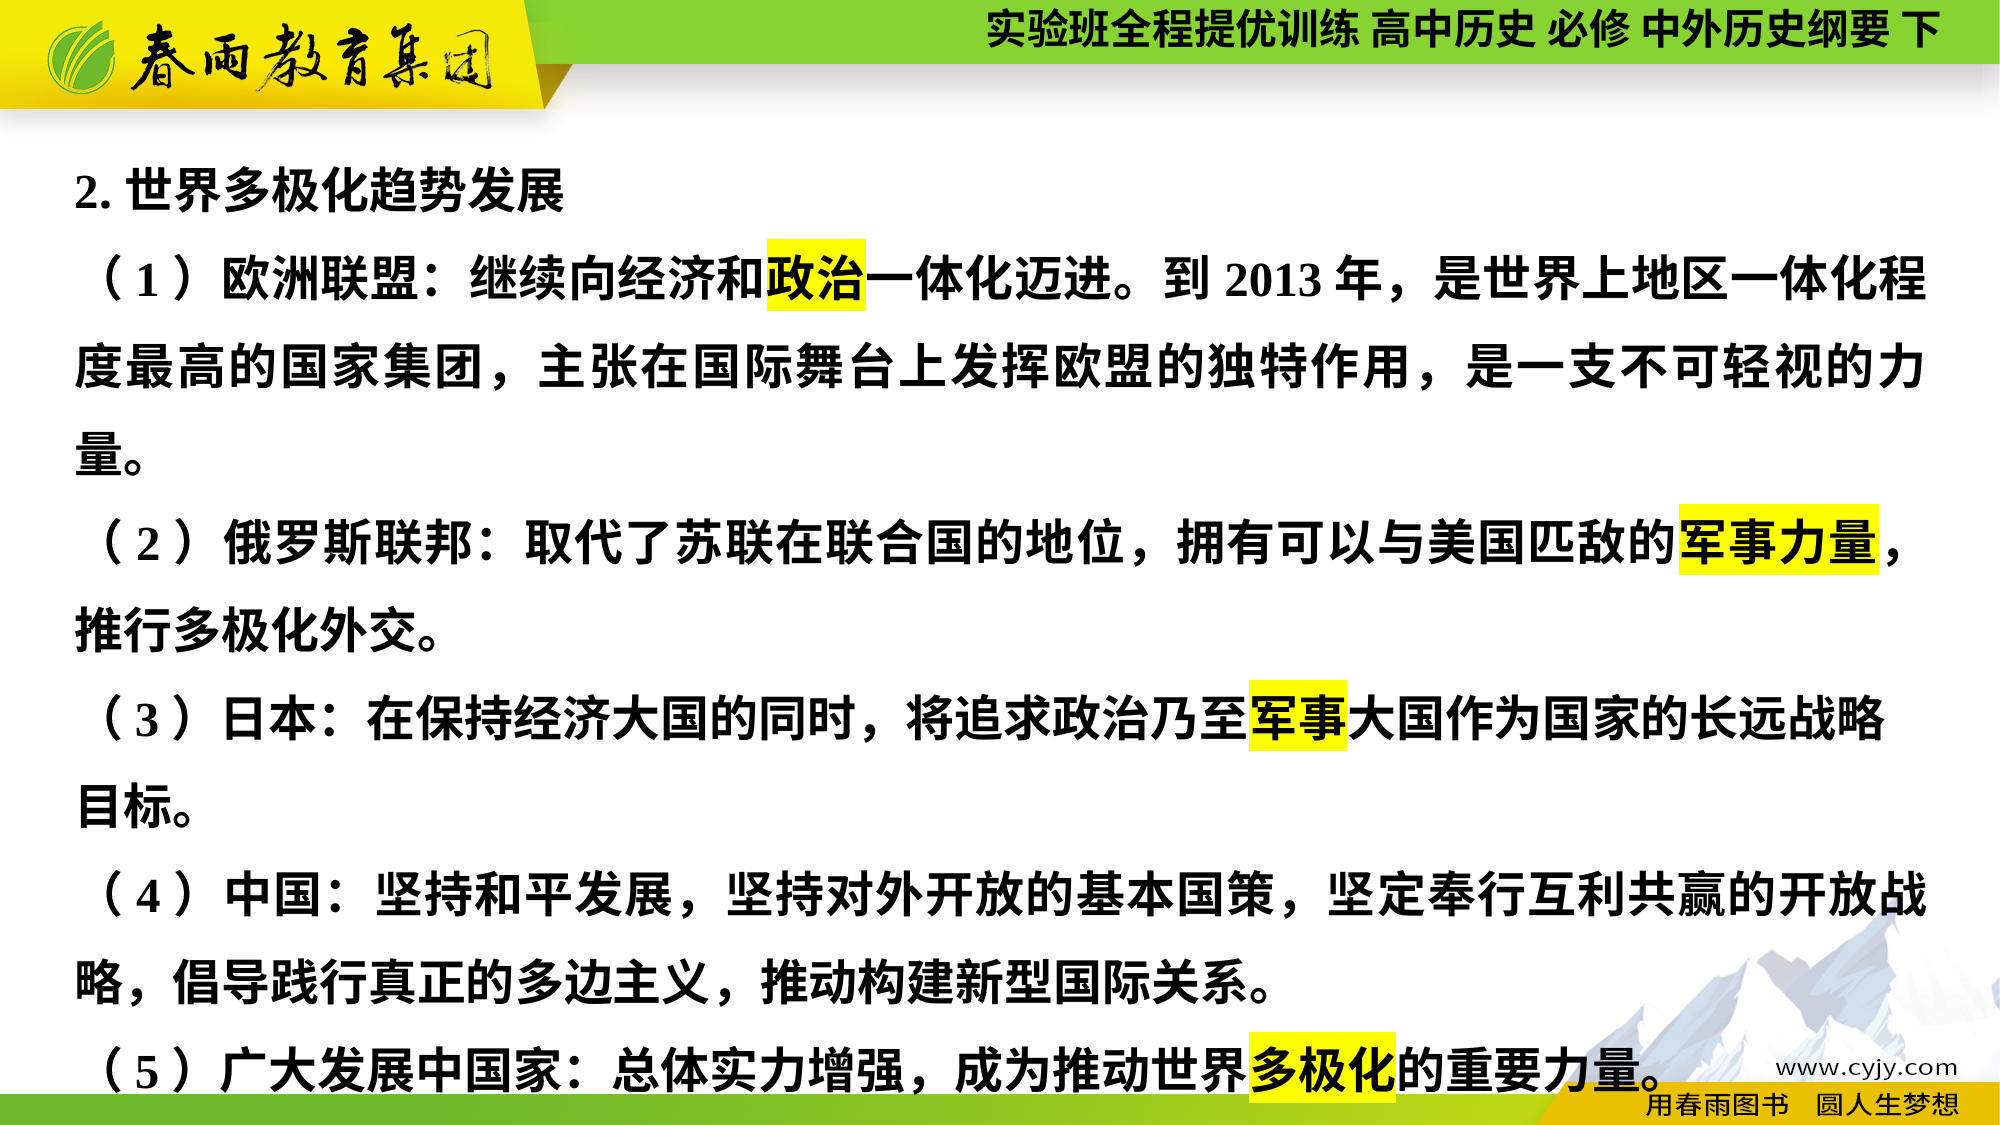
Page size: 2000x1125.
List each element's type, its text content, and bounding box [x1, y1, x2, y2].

list 2.世界多极化趋势发展 （1）欧洲联盟：继续向经济和政治一体化迈进。到2013年，是世界上地区一体化程度最高的国家集团，主张在国际舞台上发挥欧盟的独特作用，是一支不可轻视的力量。 （2）俄罗斯联邦：取代了苏联在联合国的地位，拥有可以与美国匹敌的军事力量，推行多极化外交。 （3）日本：在保持经济大国的同时，将追求政治乃至军事大国作为国家的长远战略 目标。 （4）中国：坚持和平发展，坚持对外开放的基本国策，坚定奉行互利共赢的开放战略，倡导践行真正的多边主义，推动构建新型国际关系。 （5）广大发展中国家：总体实力增强，成为推动世界多极化的重要力量。 [59, 122, 1944, 1028]
picture [0, 0, 2000, 1125]
